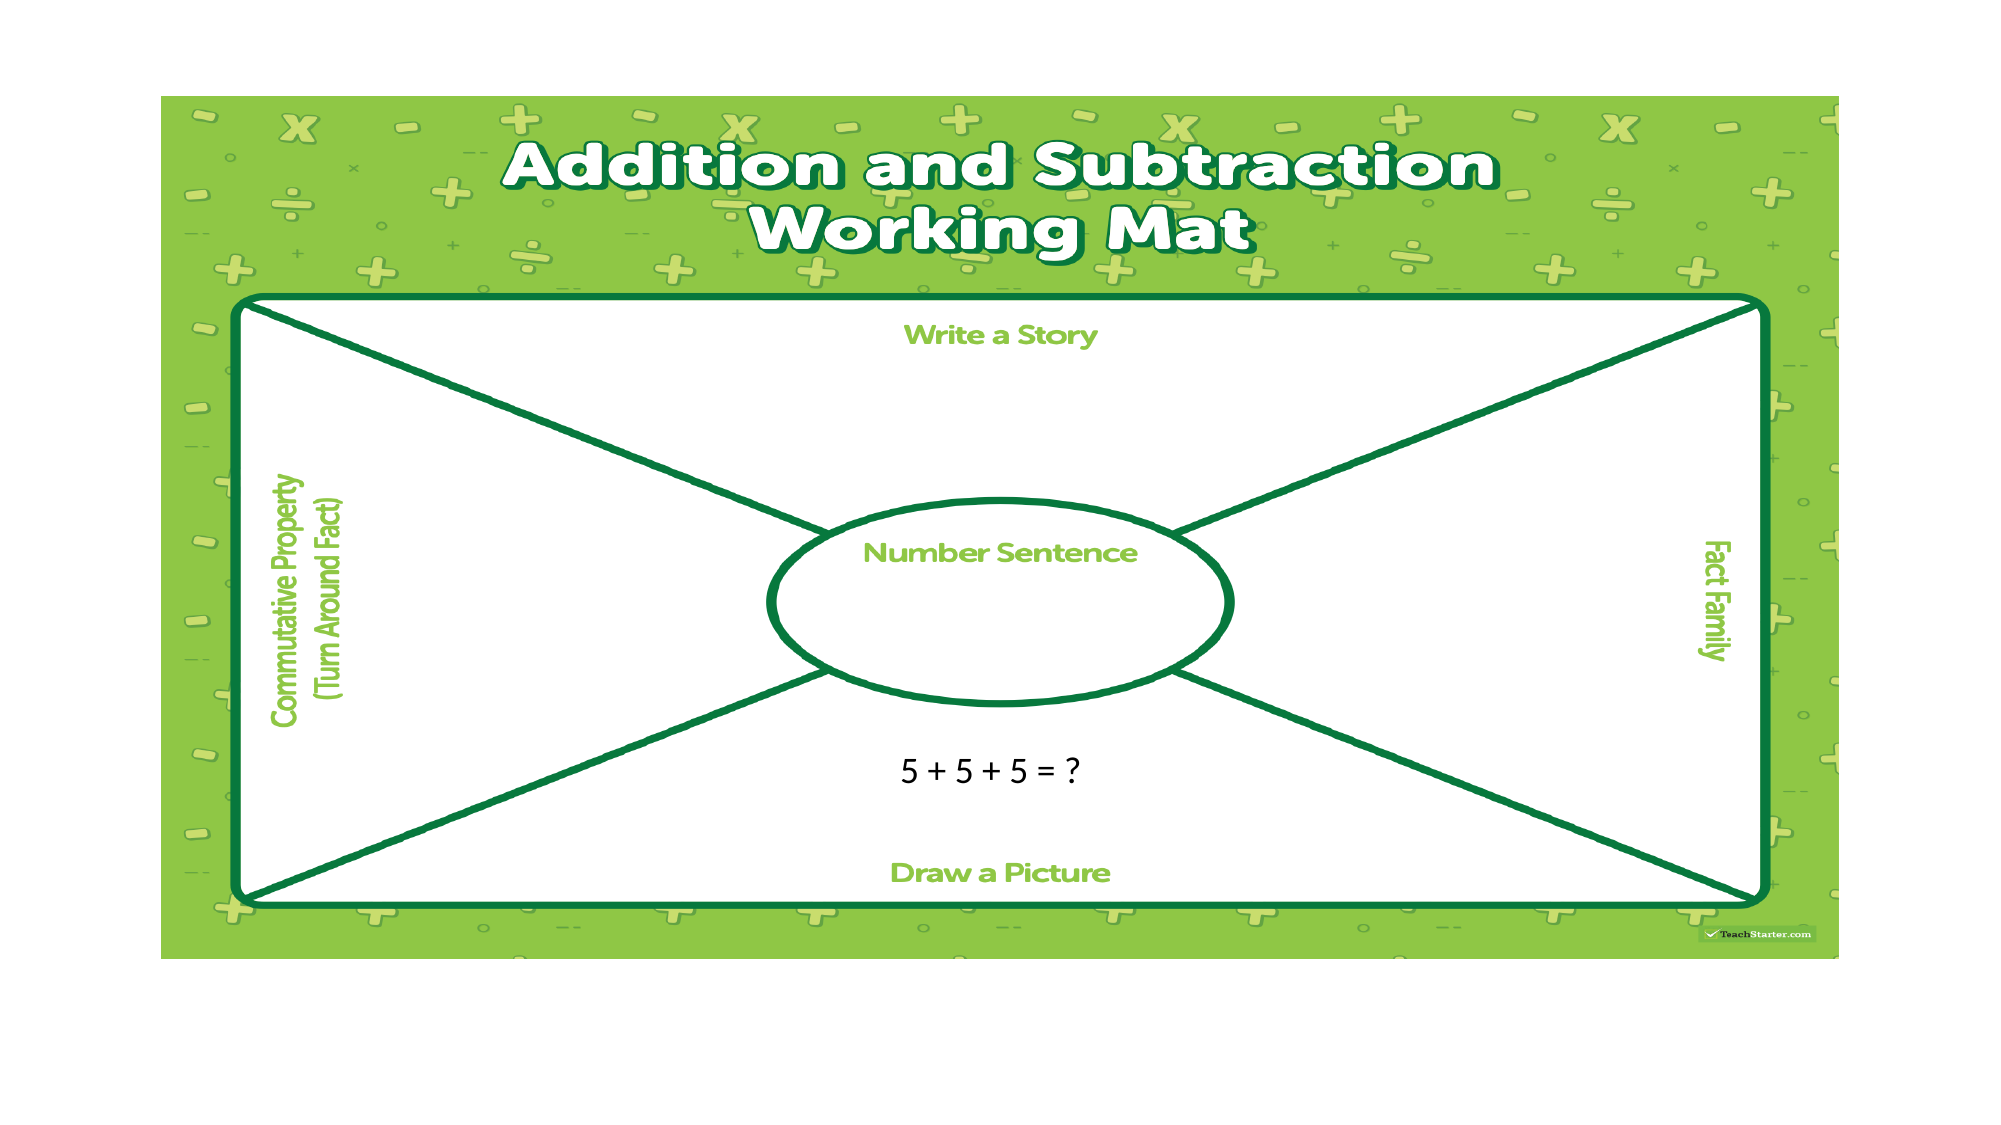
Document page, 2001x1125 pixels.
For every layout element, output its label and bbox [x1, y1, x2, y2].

list [160, 96, 1840, 959]
